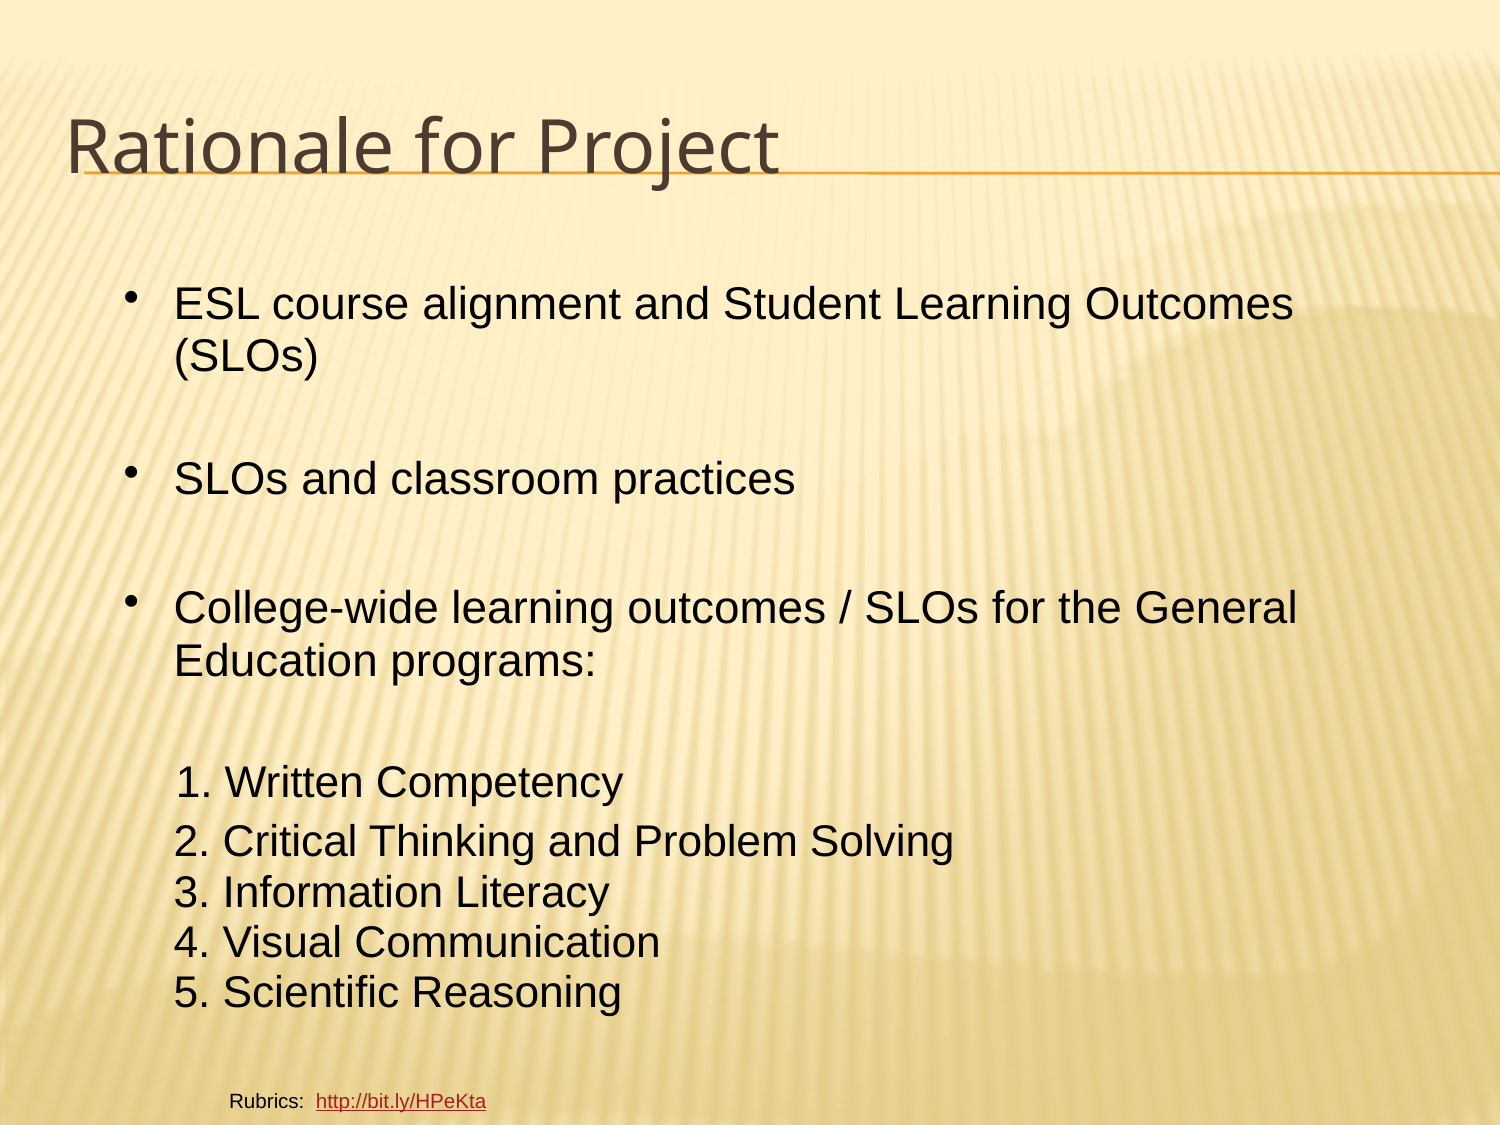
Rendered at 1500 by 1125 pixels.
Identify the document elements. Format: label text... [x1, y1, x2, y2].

list ESL course alignment and Student Learning Outcomes (SLOs) SLOs and classroom practices College-wide learning outcomes / SLOs for the General Education programs: 1. Written Competency 2. Critical Thinking and Problem Solving 3. Information Literacy 4. Visual Communication 5. Scientific Reasoning Rubrics: http://bit.ly/HPeKta [50, 212, 1475, 1125]
title Rationale for Project [50, 75, 1475, 212]
